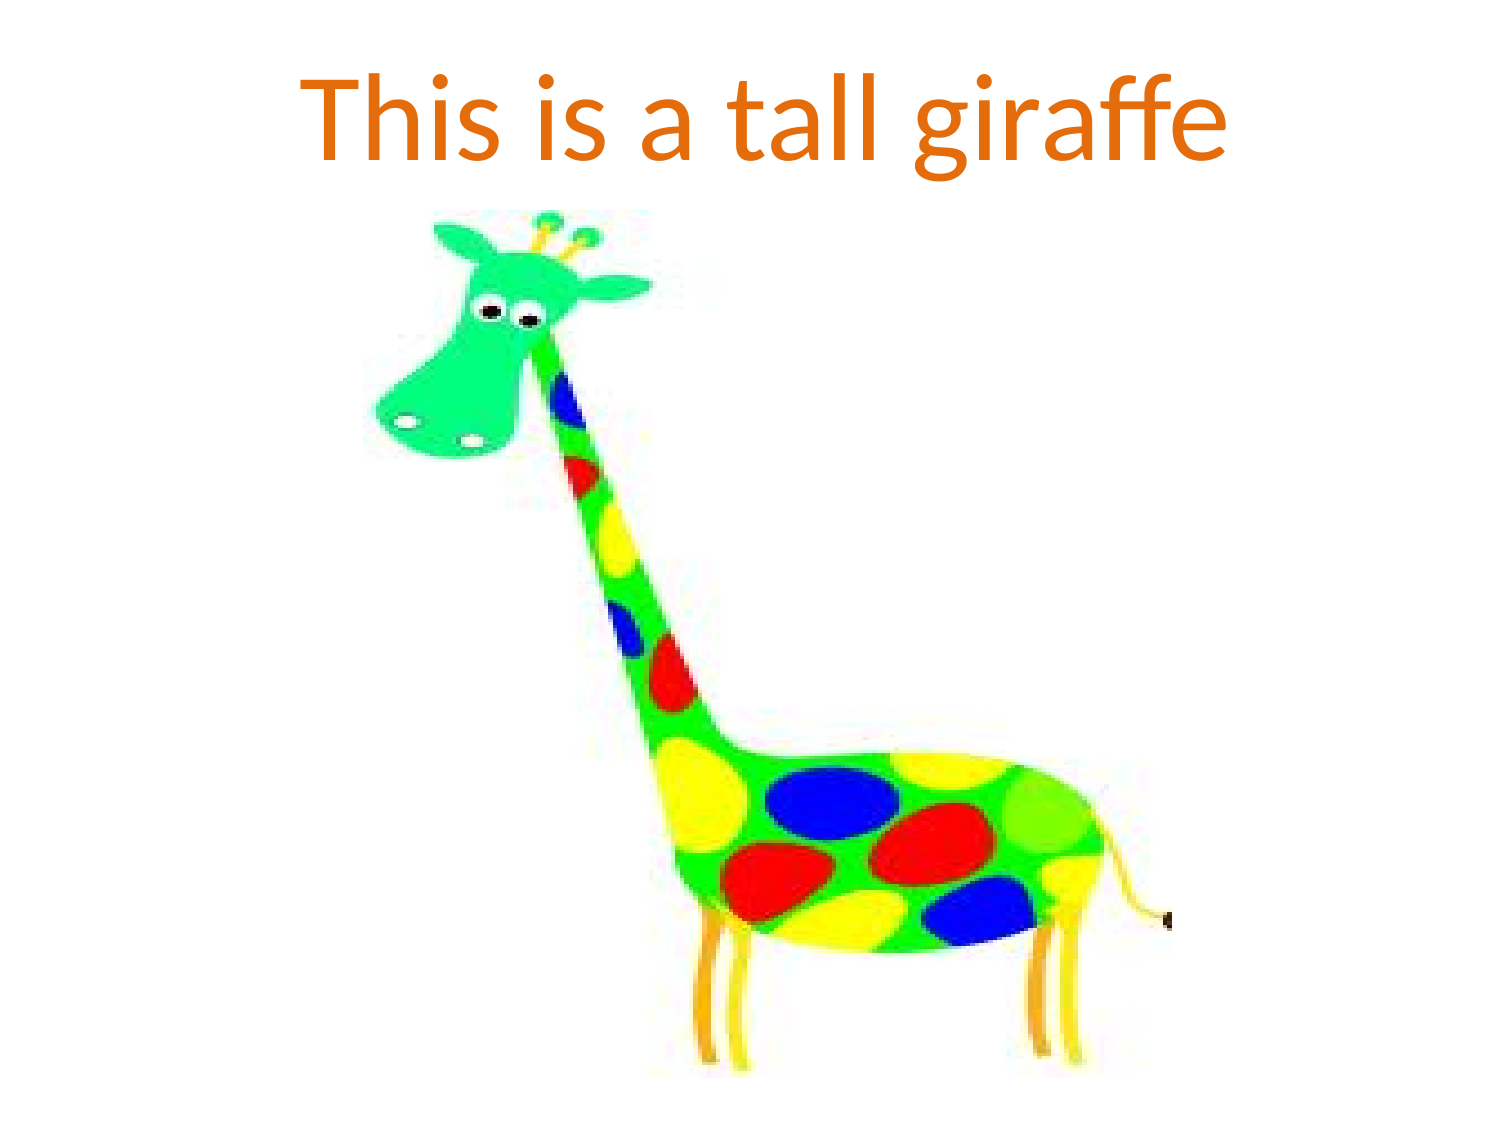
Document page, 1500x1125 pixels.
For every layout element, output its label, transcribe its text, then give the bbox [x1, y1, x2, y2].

title This is a tall giraffe [75, 45, 1425, 176]
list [362, 210, 1173, 1079]
